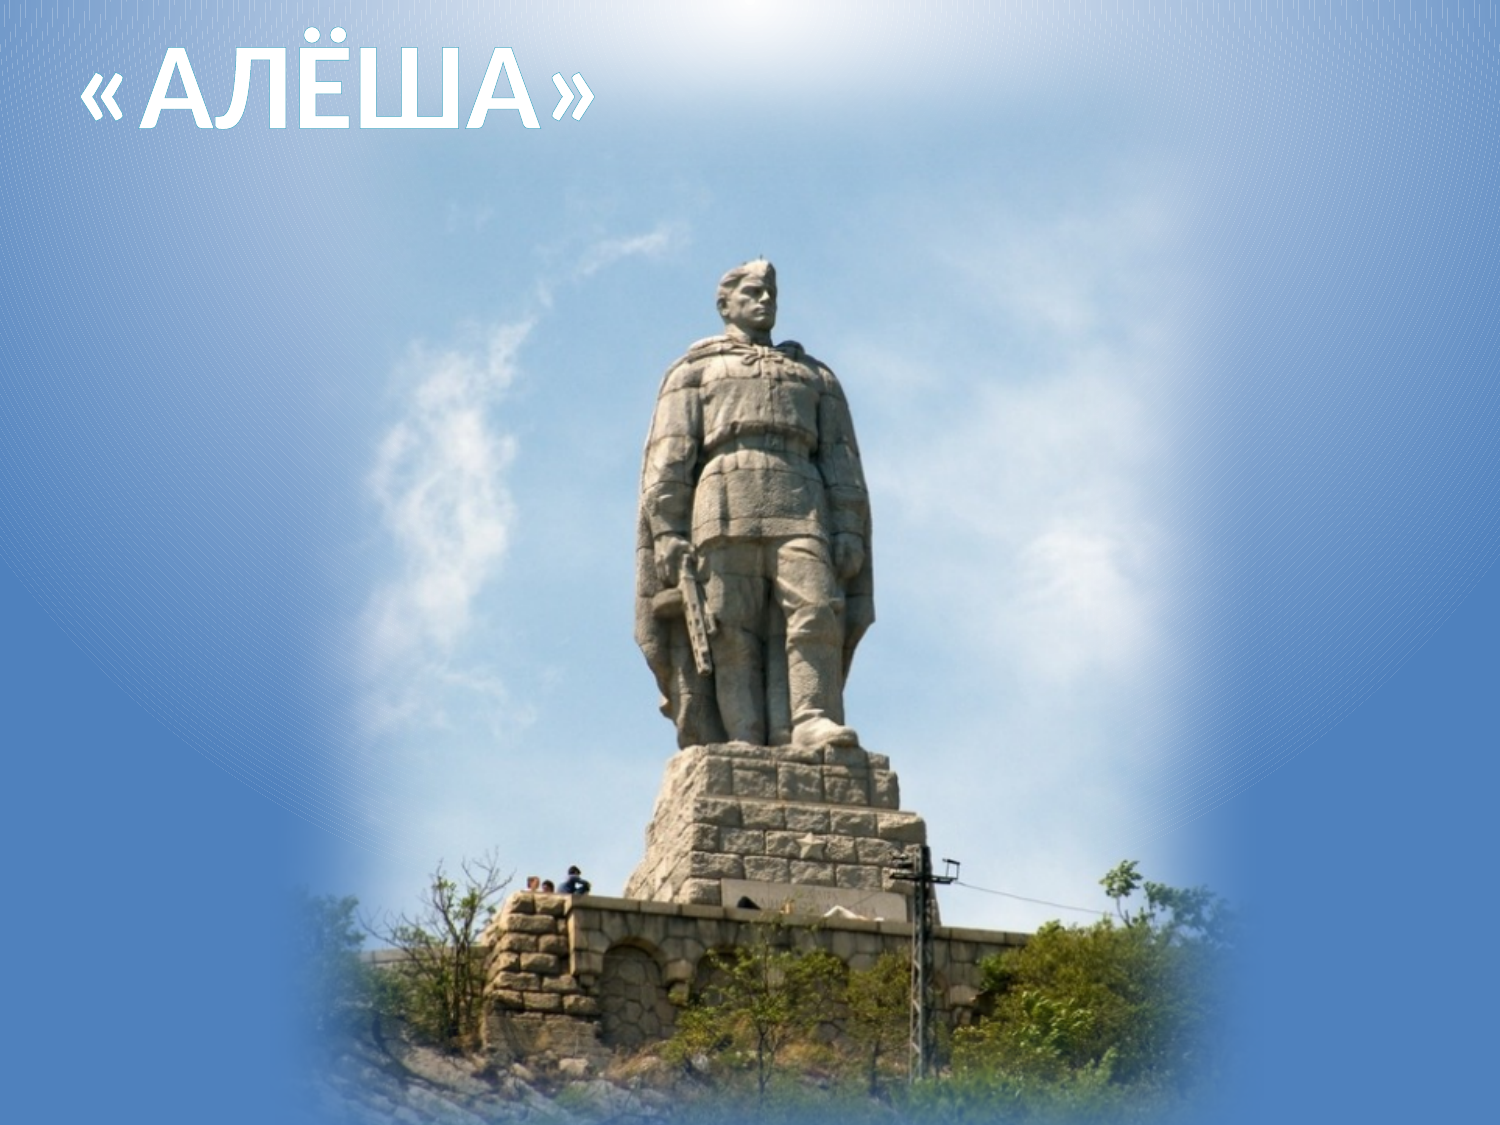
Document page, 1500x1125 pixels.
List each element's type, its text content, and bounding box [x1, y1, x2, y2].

picture [264, 0, 1270, 1125]
text_box «АЛЁША» [56, 0, 259, 161]
